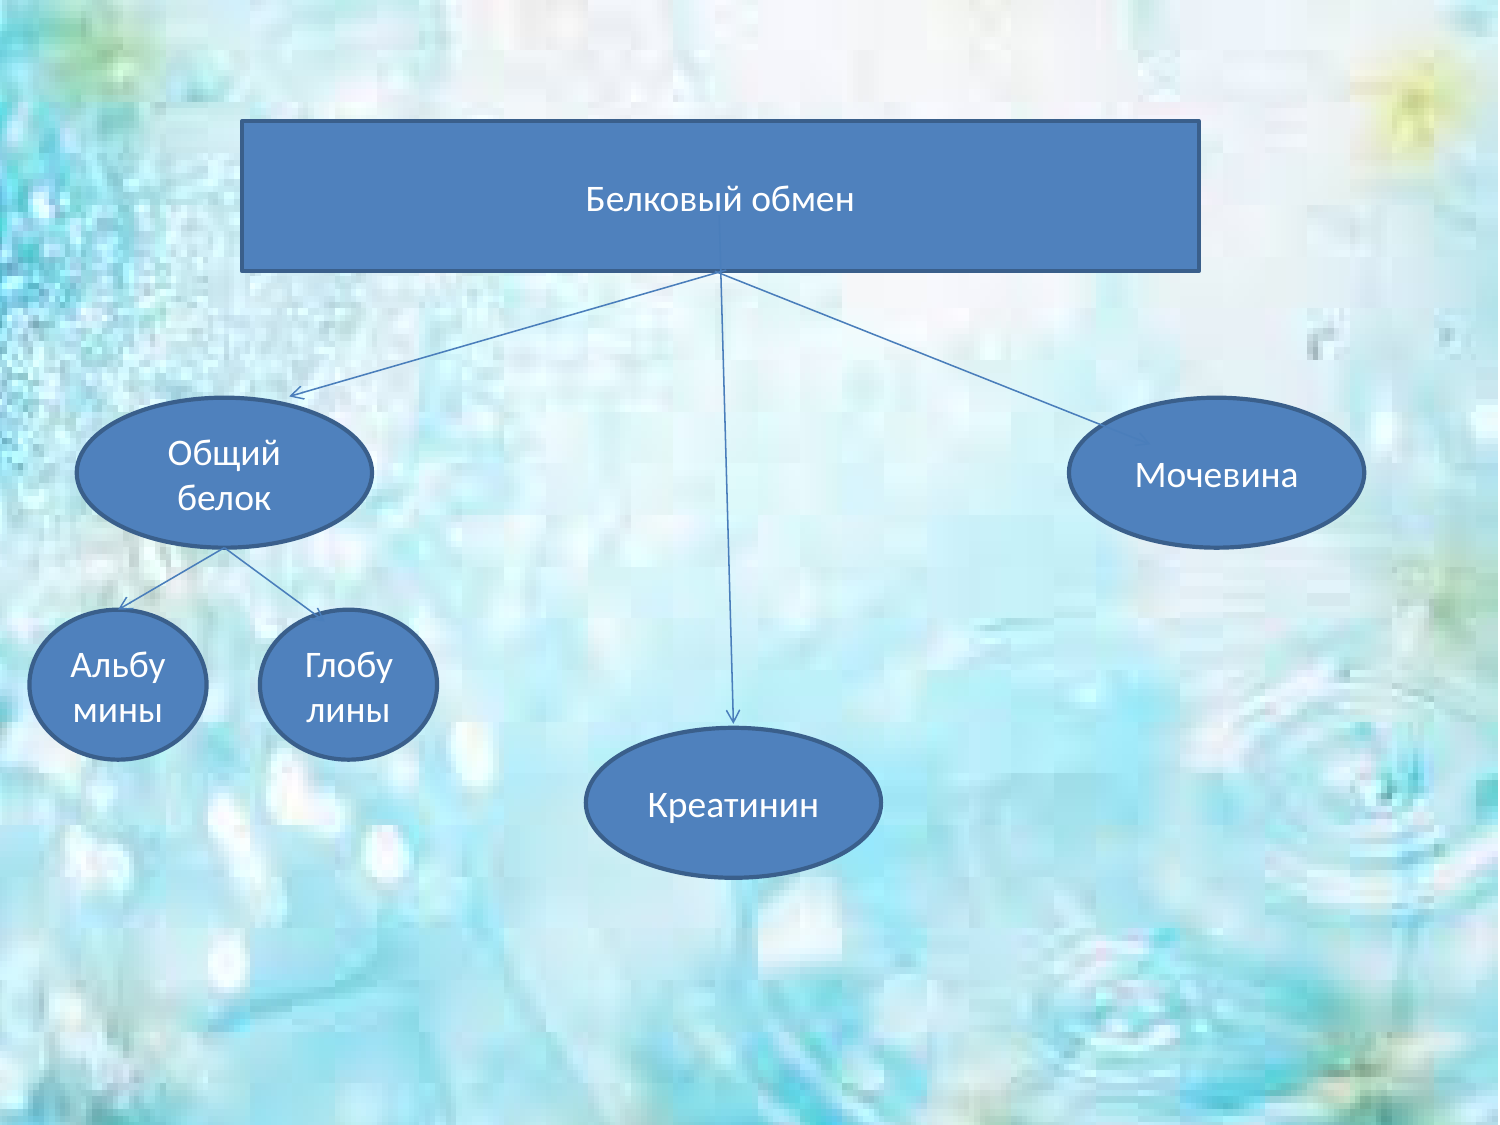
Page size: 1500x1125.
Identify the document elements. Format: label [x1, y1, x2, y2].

text_box [289, 269, 713, 397]
text_box [718, 214, 734, 725]
text_box [117, 547, 222, 610]
text_box [224, 547, 325, 622]
picture [0, 0, 1498, 1125]
text_box [739, 270, 1151, 445]
